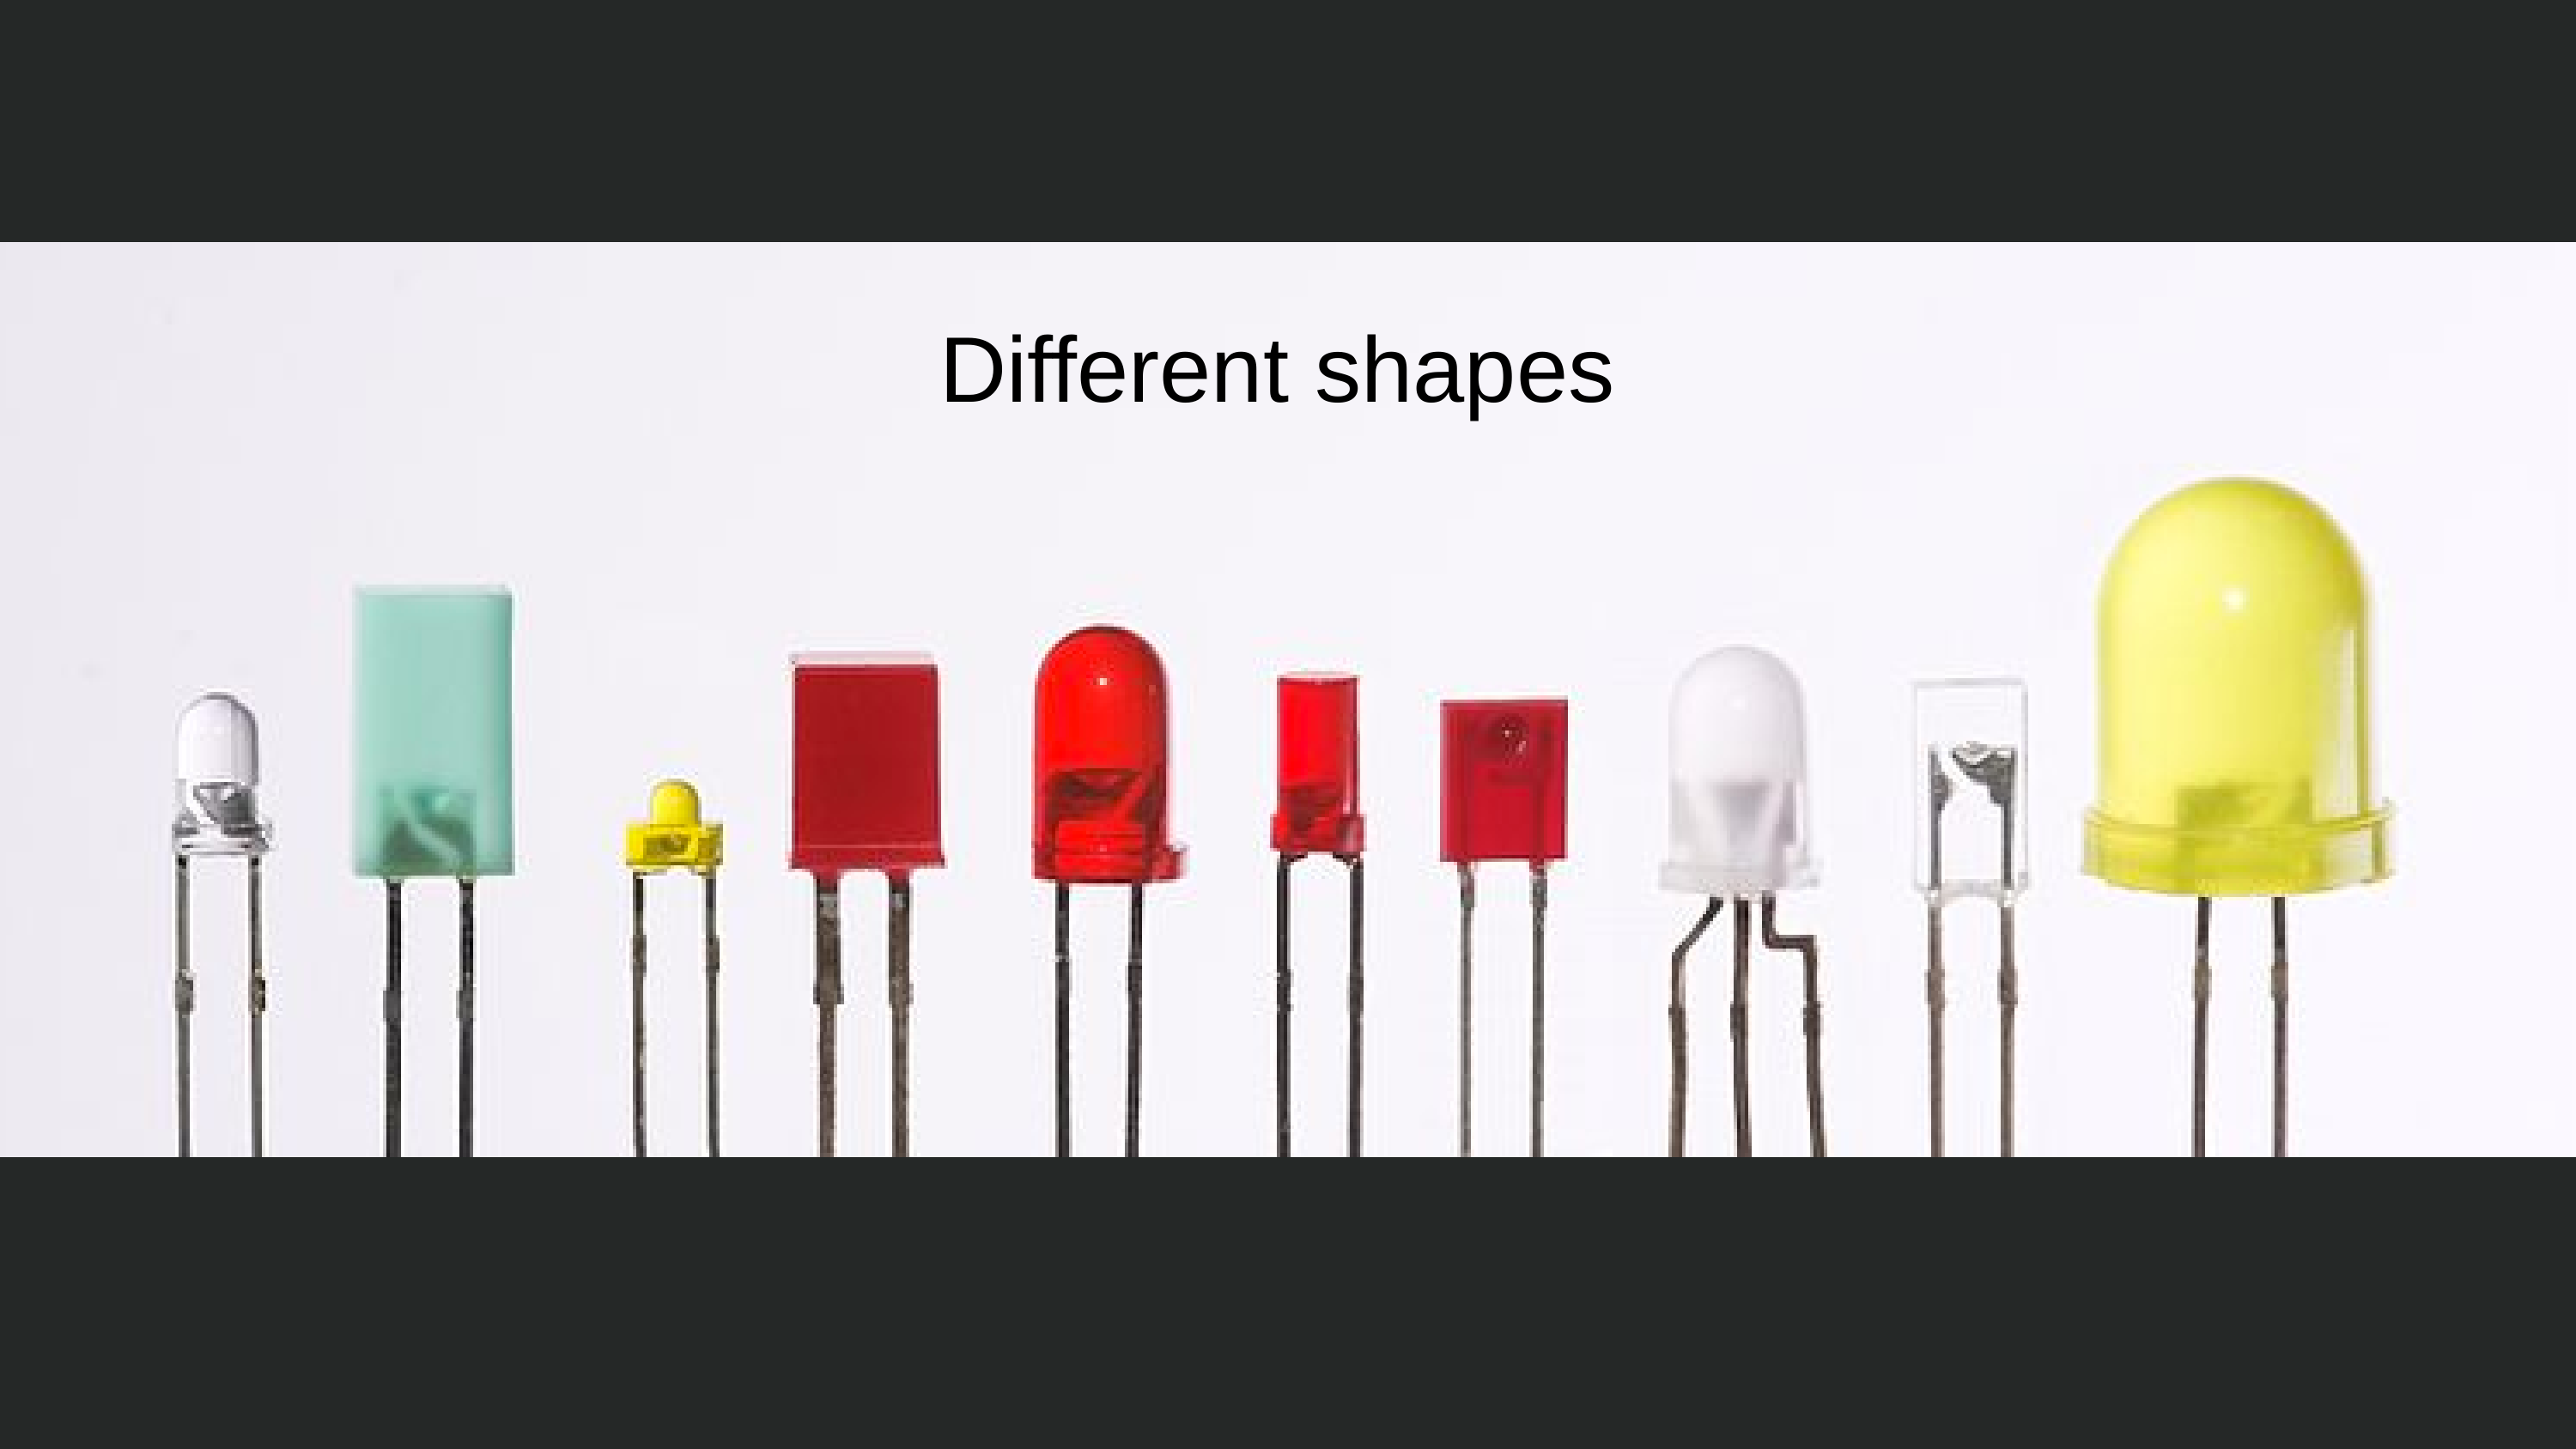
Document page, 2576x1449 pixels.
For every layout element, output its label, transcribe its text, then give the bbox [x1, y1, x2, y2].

text_box [0, 242, 2576, 1157]
text_box Different shapes [899, 264, 1656, 421]
